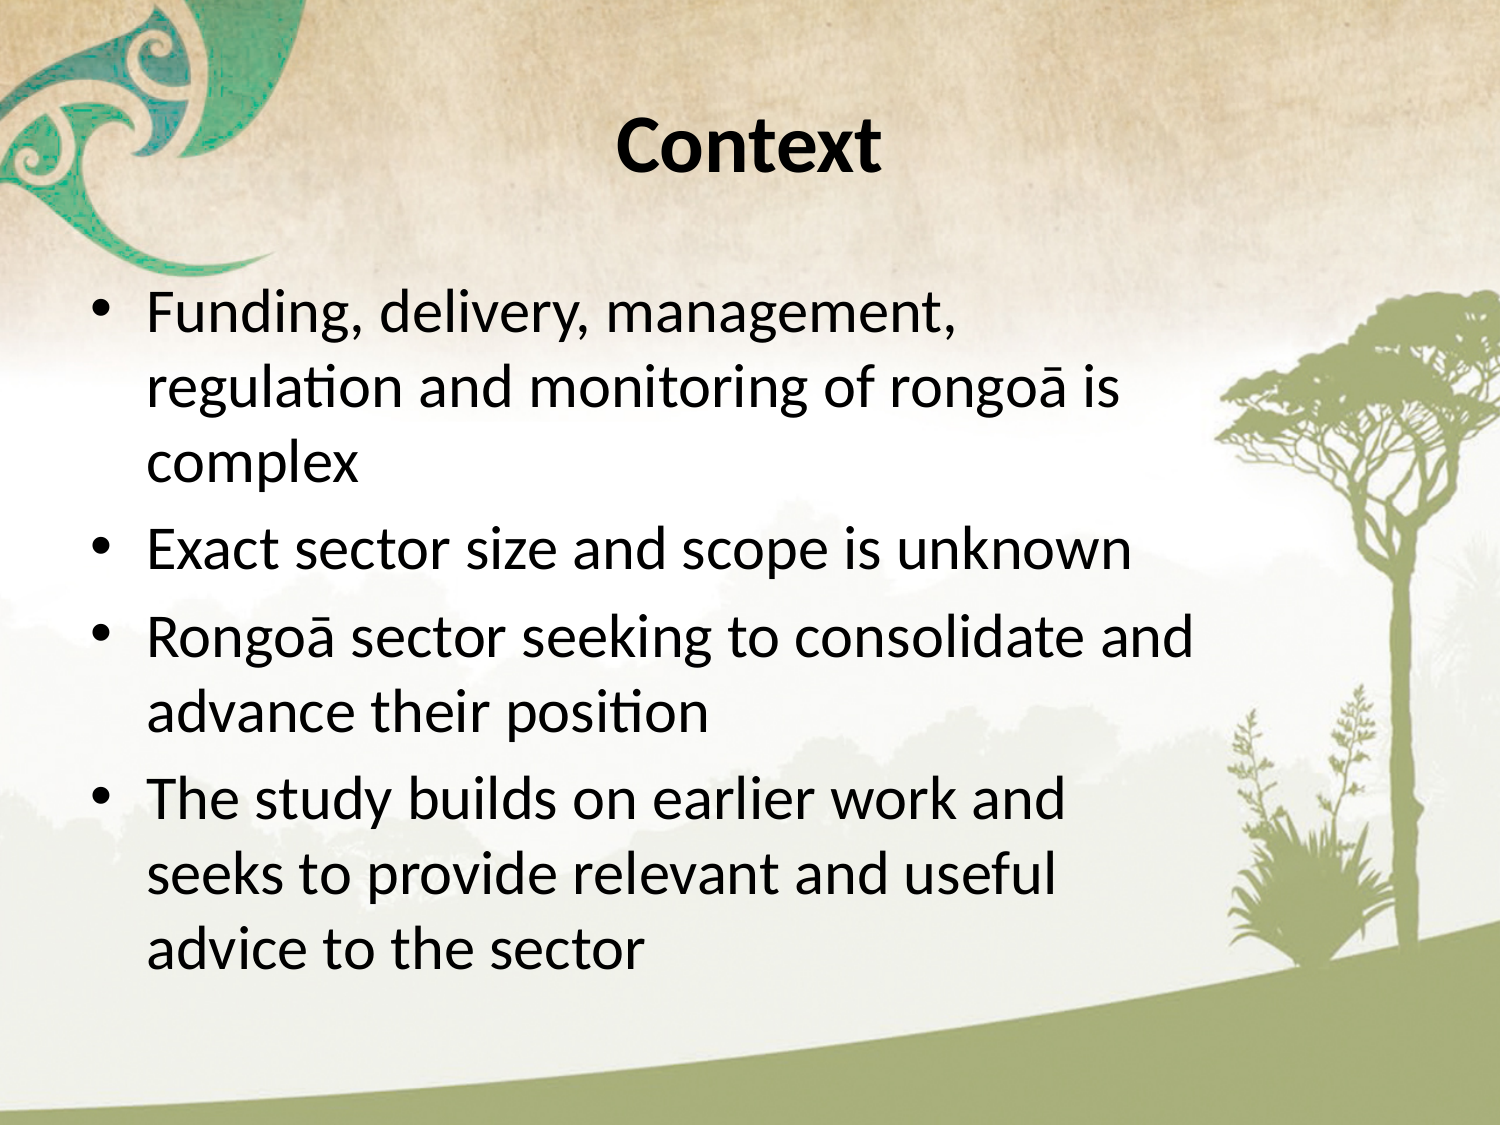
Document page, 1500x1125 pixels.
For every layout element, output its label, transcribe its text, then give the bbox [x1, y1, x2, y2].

title Context [75, 45, 1425, 233]
list Funding, delivery, management, regulation and monitoring of rongoā is complex Exact sector size and scope is unknown Rongoā sector seeking to consolidate and advance their position The study builds on earlier work and seeks to provide relevant and useful advice to the sector [75, 262, 1237, 1005]
picture [0, 0, 1500, 1125]
